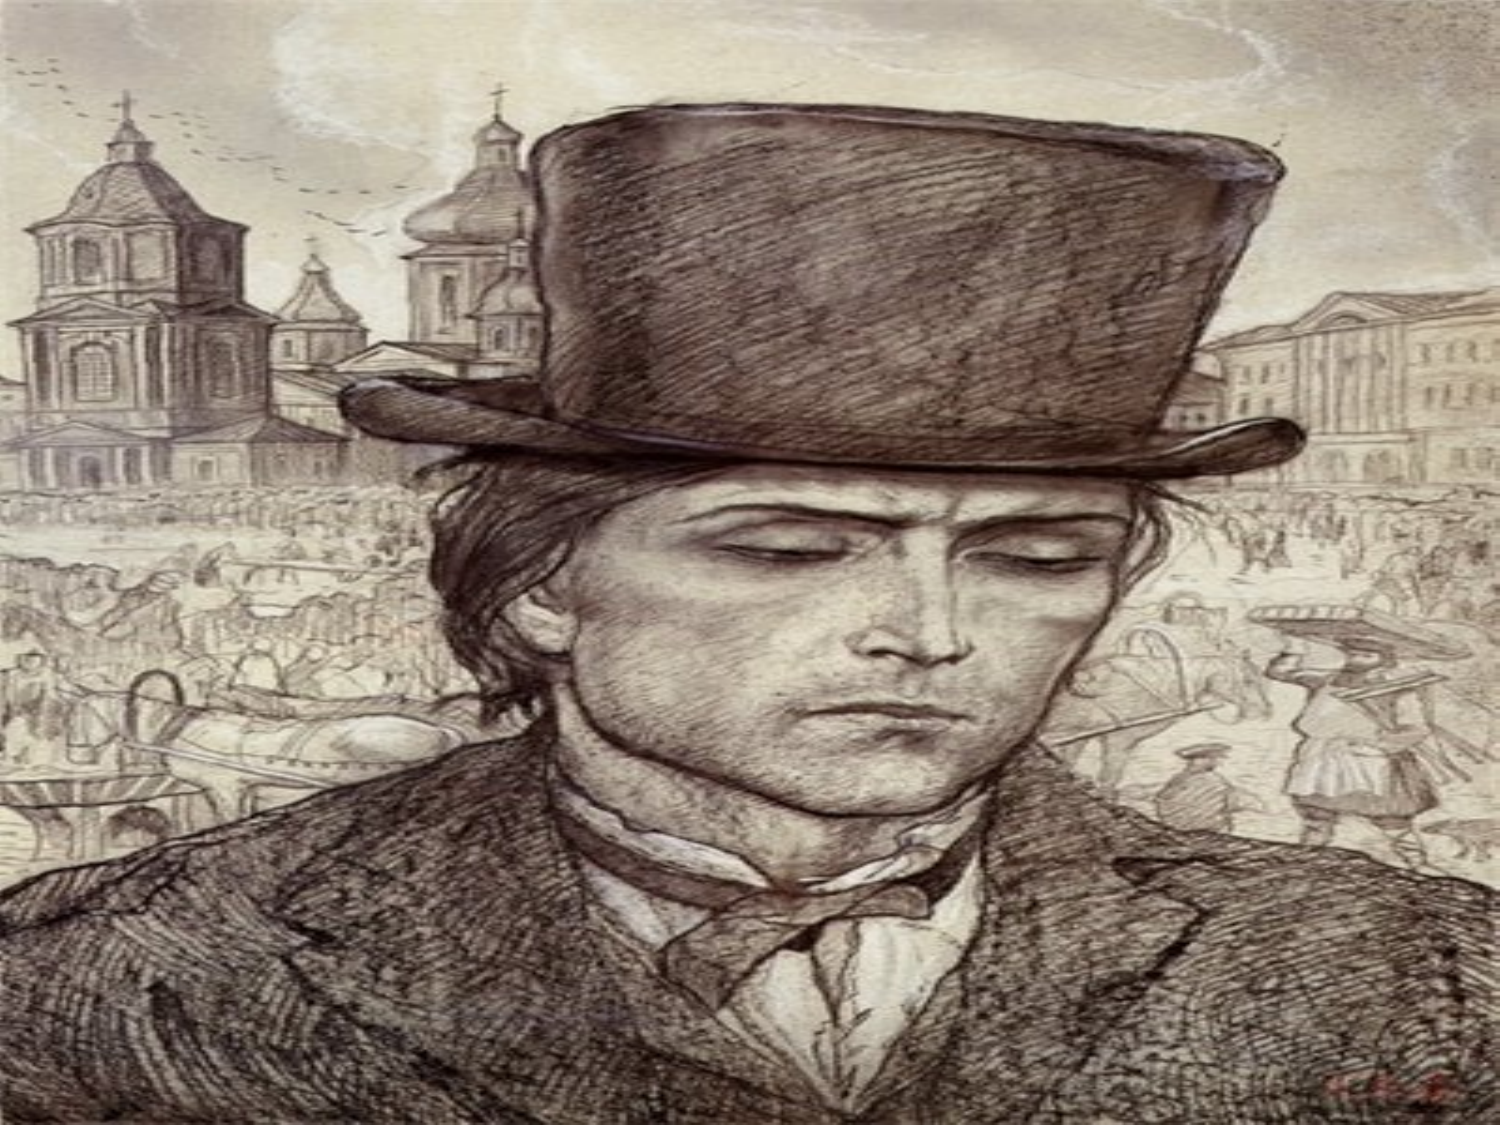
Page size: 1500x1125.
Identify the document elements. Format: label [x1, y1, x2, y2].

list [0, 0, 1500, 1125]
